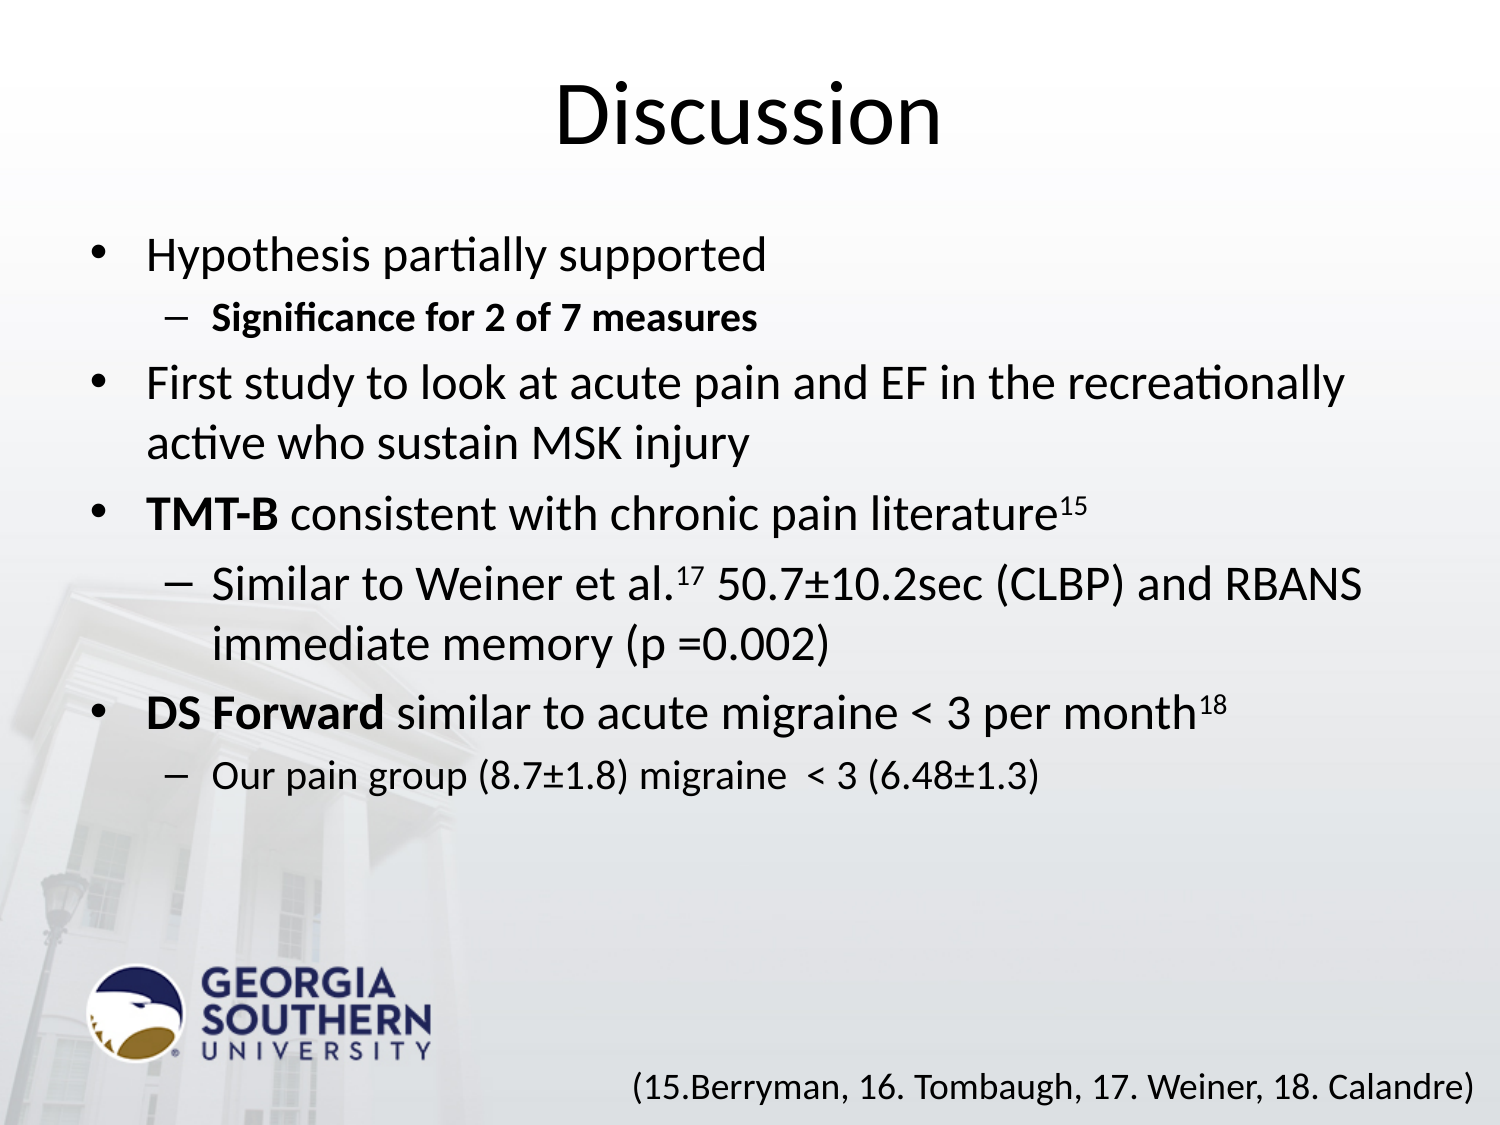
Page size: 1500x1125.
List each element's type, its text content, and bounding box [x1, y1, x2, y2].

text_box (15.Berryman, 16. Tombaugh, 17. Weiner, 18. Calandre) [616, 1054, 1500, 1125]
list Hypothesis partially supported Significance for 2 of 7 measures First study to look at acute pain and EF in the recreationally active who sustain MSK injury TMT-B consistent with chronic pain literature15 Similar to Weiner et al.17 50.7±10.2sec (CLBP) and RBANS immediate memory (p =0.002) DS Forward similar to acute migraine < 3 per month18 Our pain group (8.7±1.8) migraine < 3 (6.48±1.3) [75, 214, 1425, 1005]
picture [0, 0, 1500, 1125]
title Discussion [75, 45, 1425, 214]
